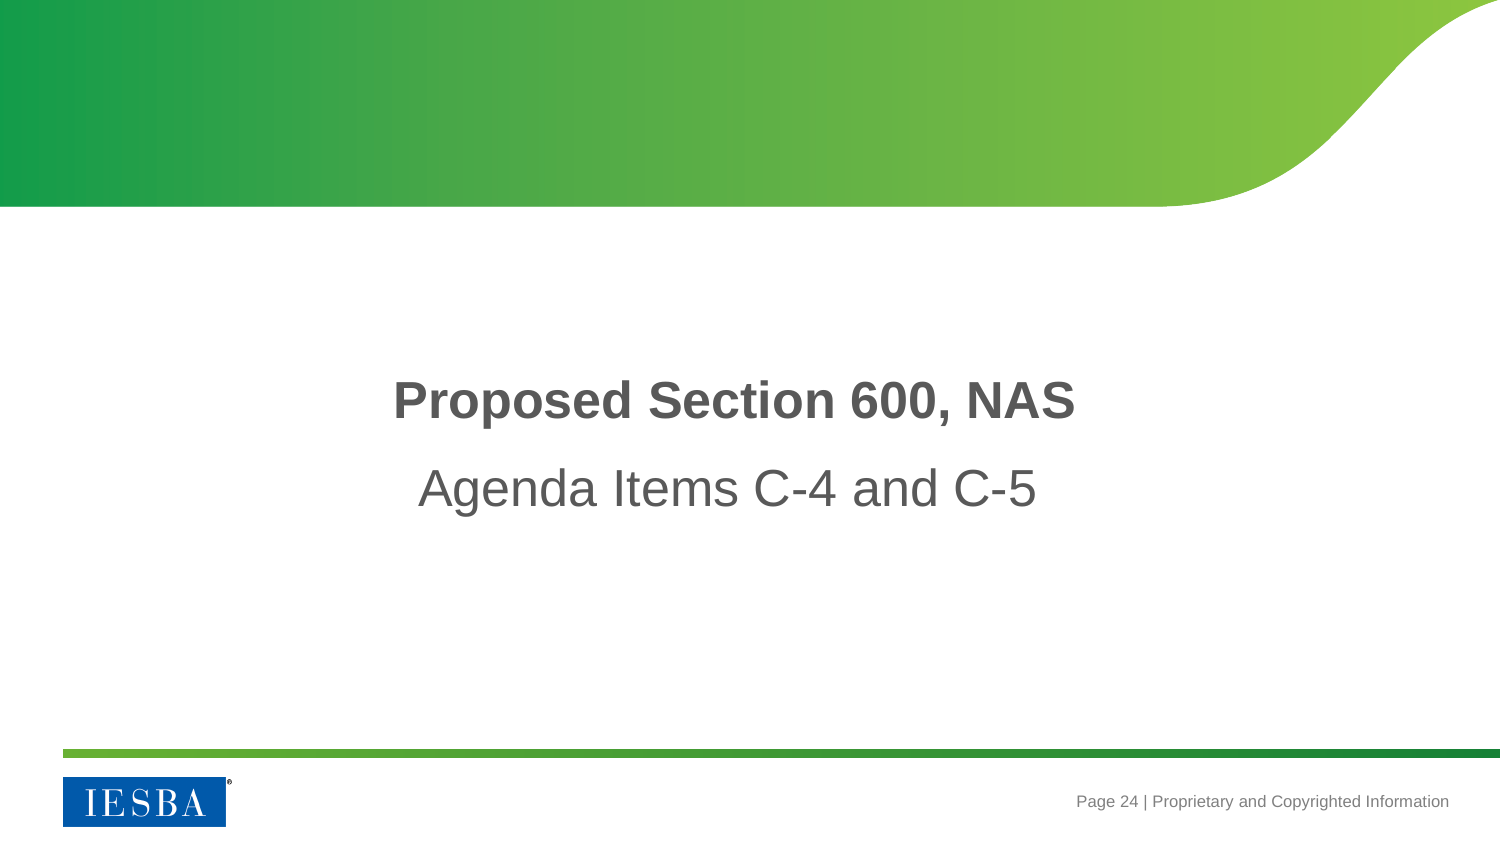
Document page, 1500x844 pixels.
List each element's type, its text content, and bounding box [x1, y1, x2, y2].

text_box [50, 84, 1350, 150]
picture [63, 777, 232, 827]
picture [0, 0, 1500, 207]
text_box Proposed Section 600, NAS Agenda Items C-4 and C-5 [1, 196, 1469, 722]
